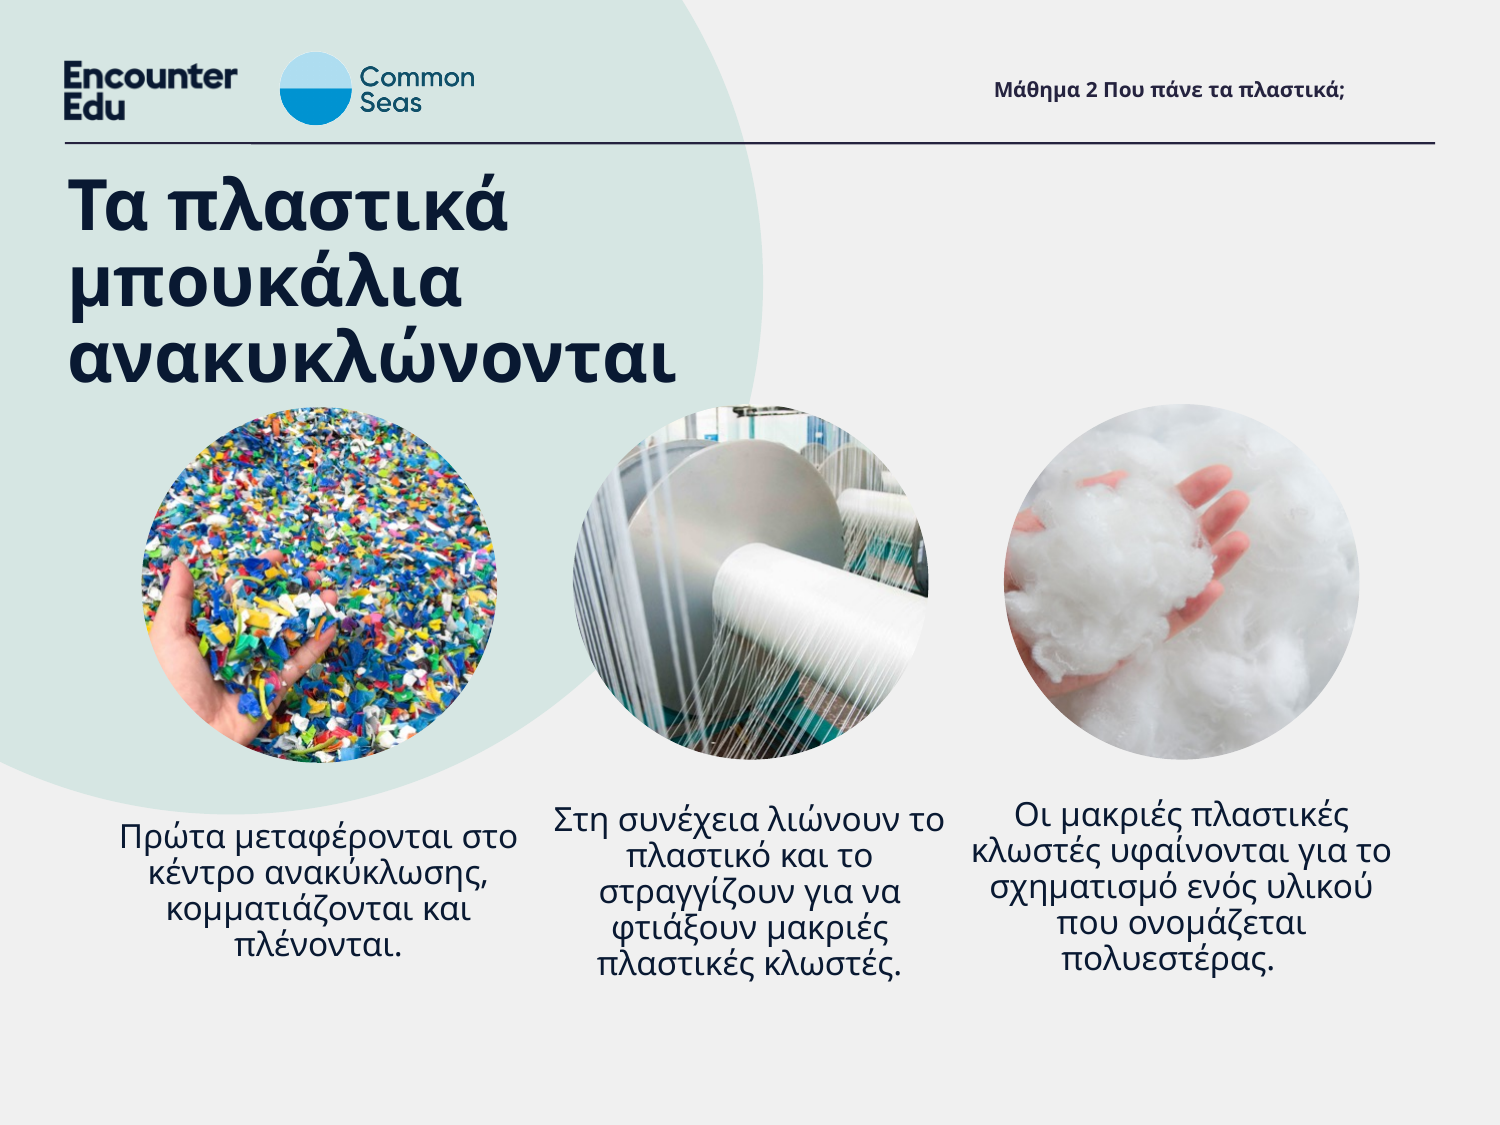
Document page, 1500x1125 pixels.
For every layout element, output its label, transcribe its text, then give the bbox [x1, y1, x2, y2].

text_box [141, 407, 498, 763]
text_box [572, 404, 929, 760]
title Μάθημα 2 Που πάνε τα πλαστικά; [749, 67, 1359, 114]
picture [272, 49, 482, 128]
picture [60, 59, 243, 122]
text_box Στη συνέχεια λιώνουν το πλαστικό και το στραγγίζουν για να φτιάξουν μακριές πλαστικές κλωστές. [534, 815, 966, 970]
text_box Οι μακριές πλαστικές κλωστές υφαίνονται για το σχηματισμό ενός υλικού που ονομάζεται πολυεστέρας. [951, 819, 1412, 1013]
text_box [1003, 404, 1360, 760]
list Τα πλαστικά μπουκάλια ανακυκλώνονται [59, 160, 906, 387]
text_box Πρώτα μεταφέρονται στο κέντρο ανακύκλωσης, κομματιάζονται και πλένονται. [103, 815, 534, 969]
